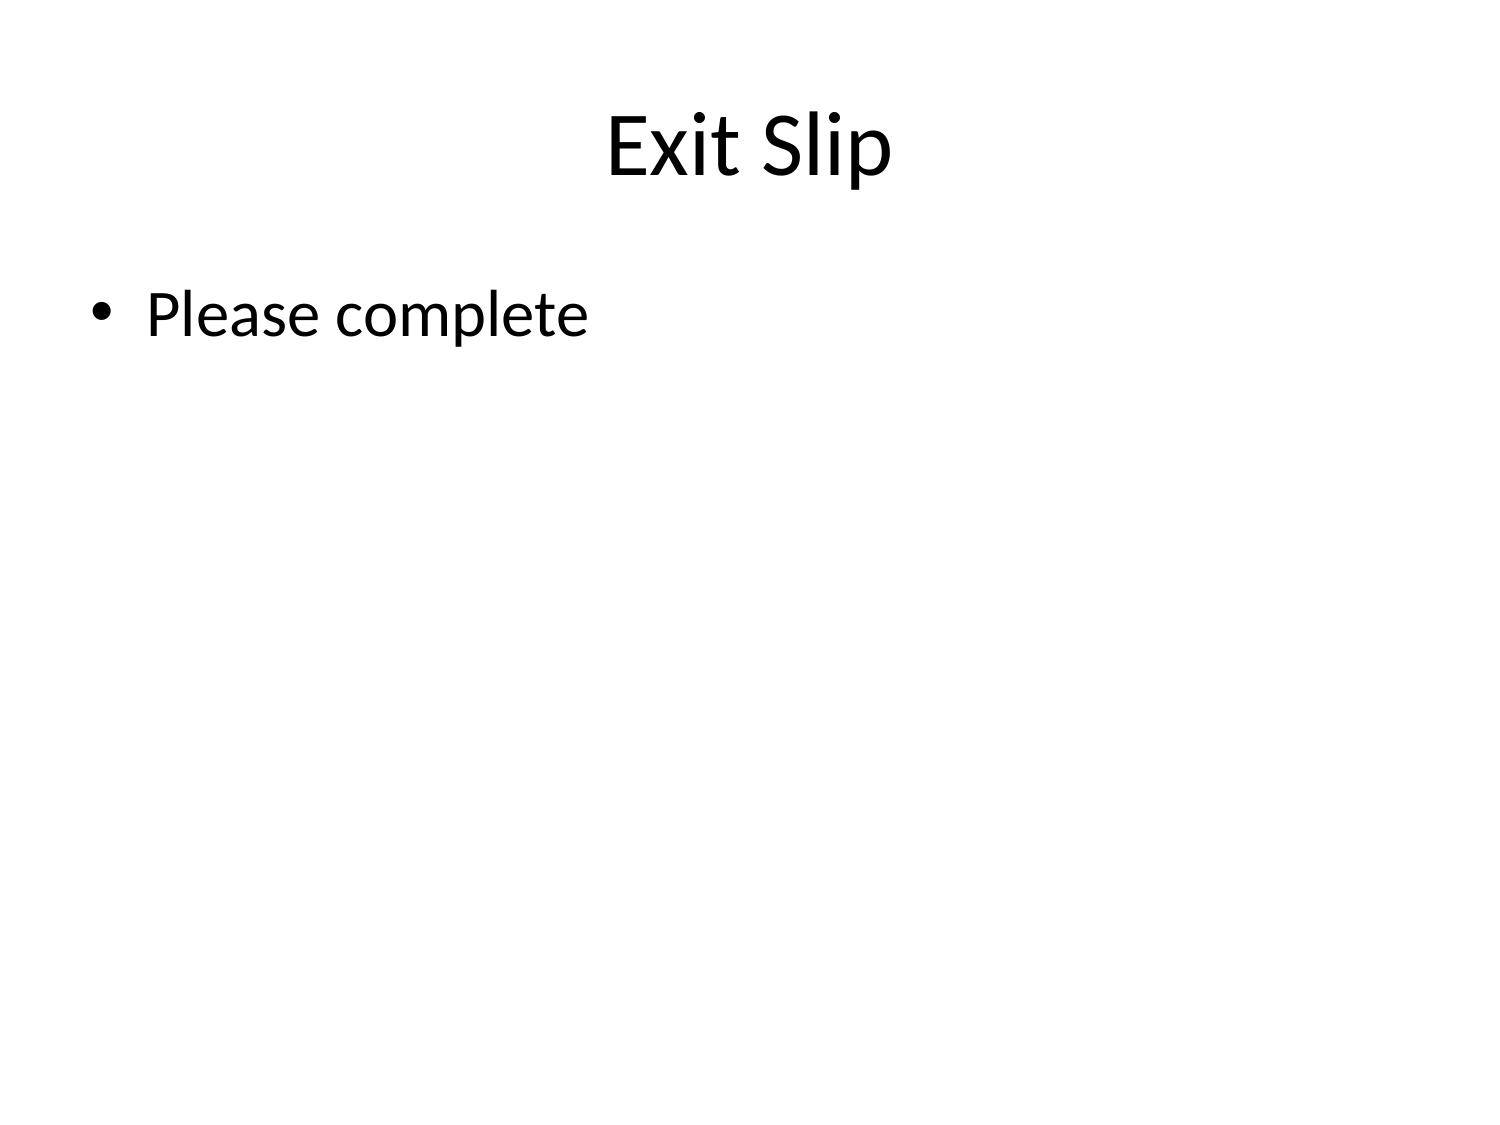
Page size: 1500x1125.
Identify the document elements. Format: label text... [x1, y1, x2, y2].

title Exit Slip [74, 44, 1426, 233]
list Please complete [74, 262, 1426, 1006]
